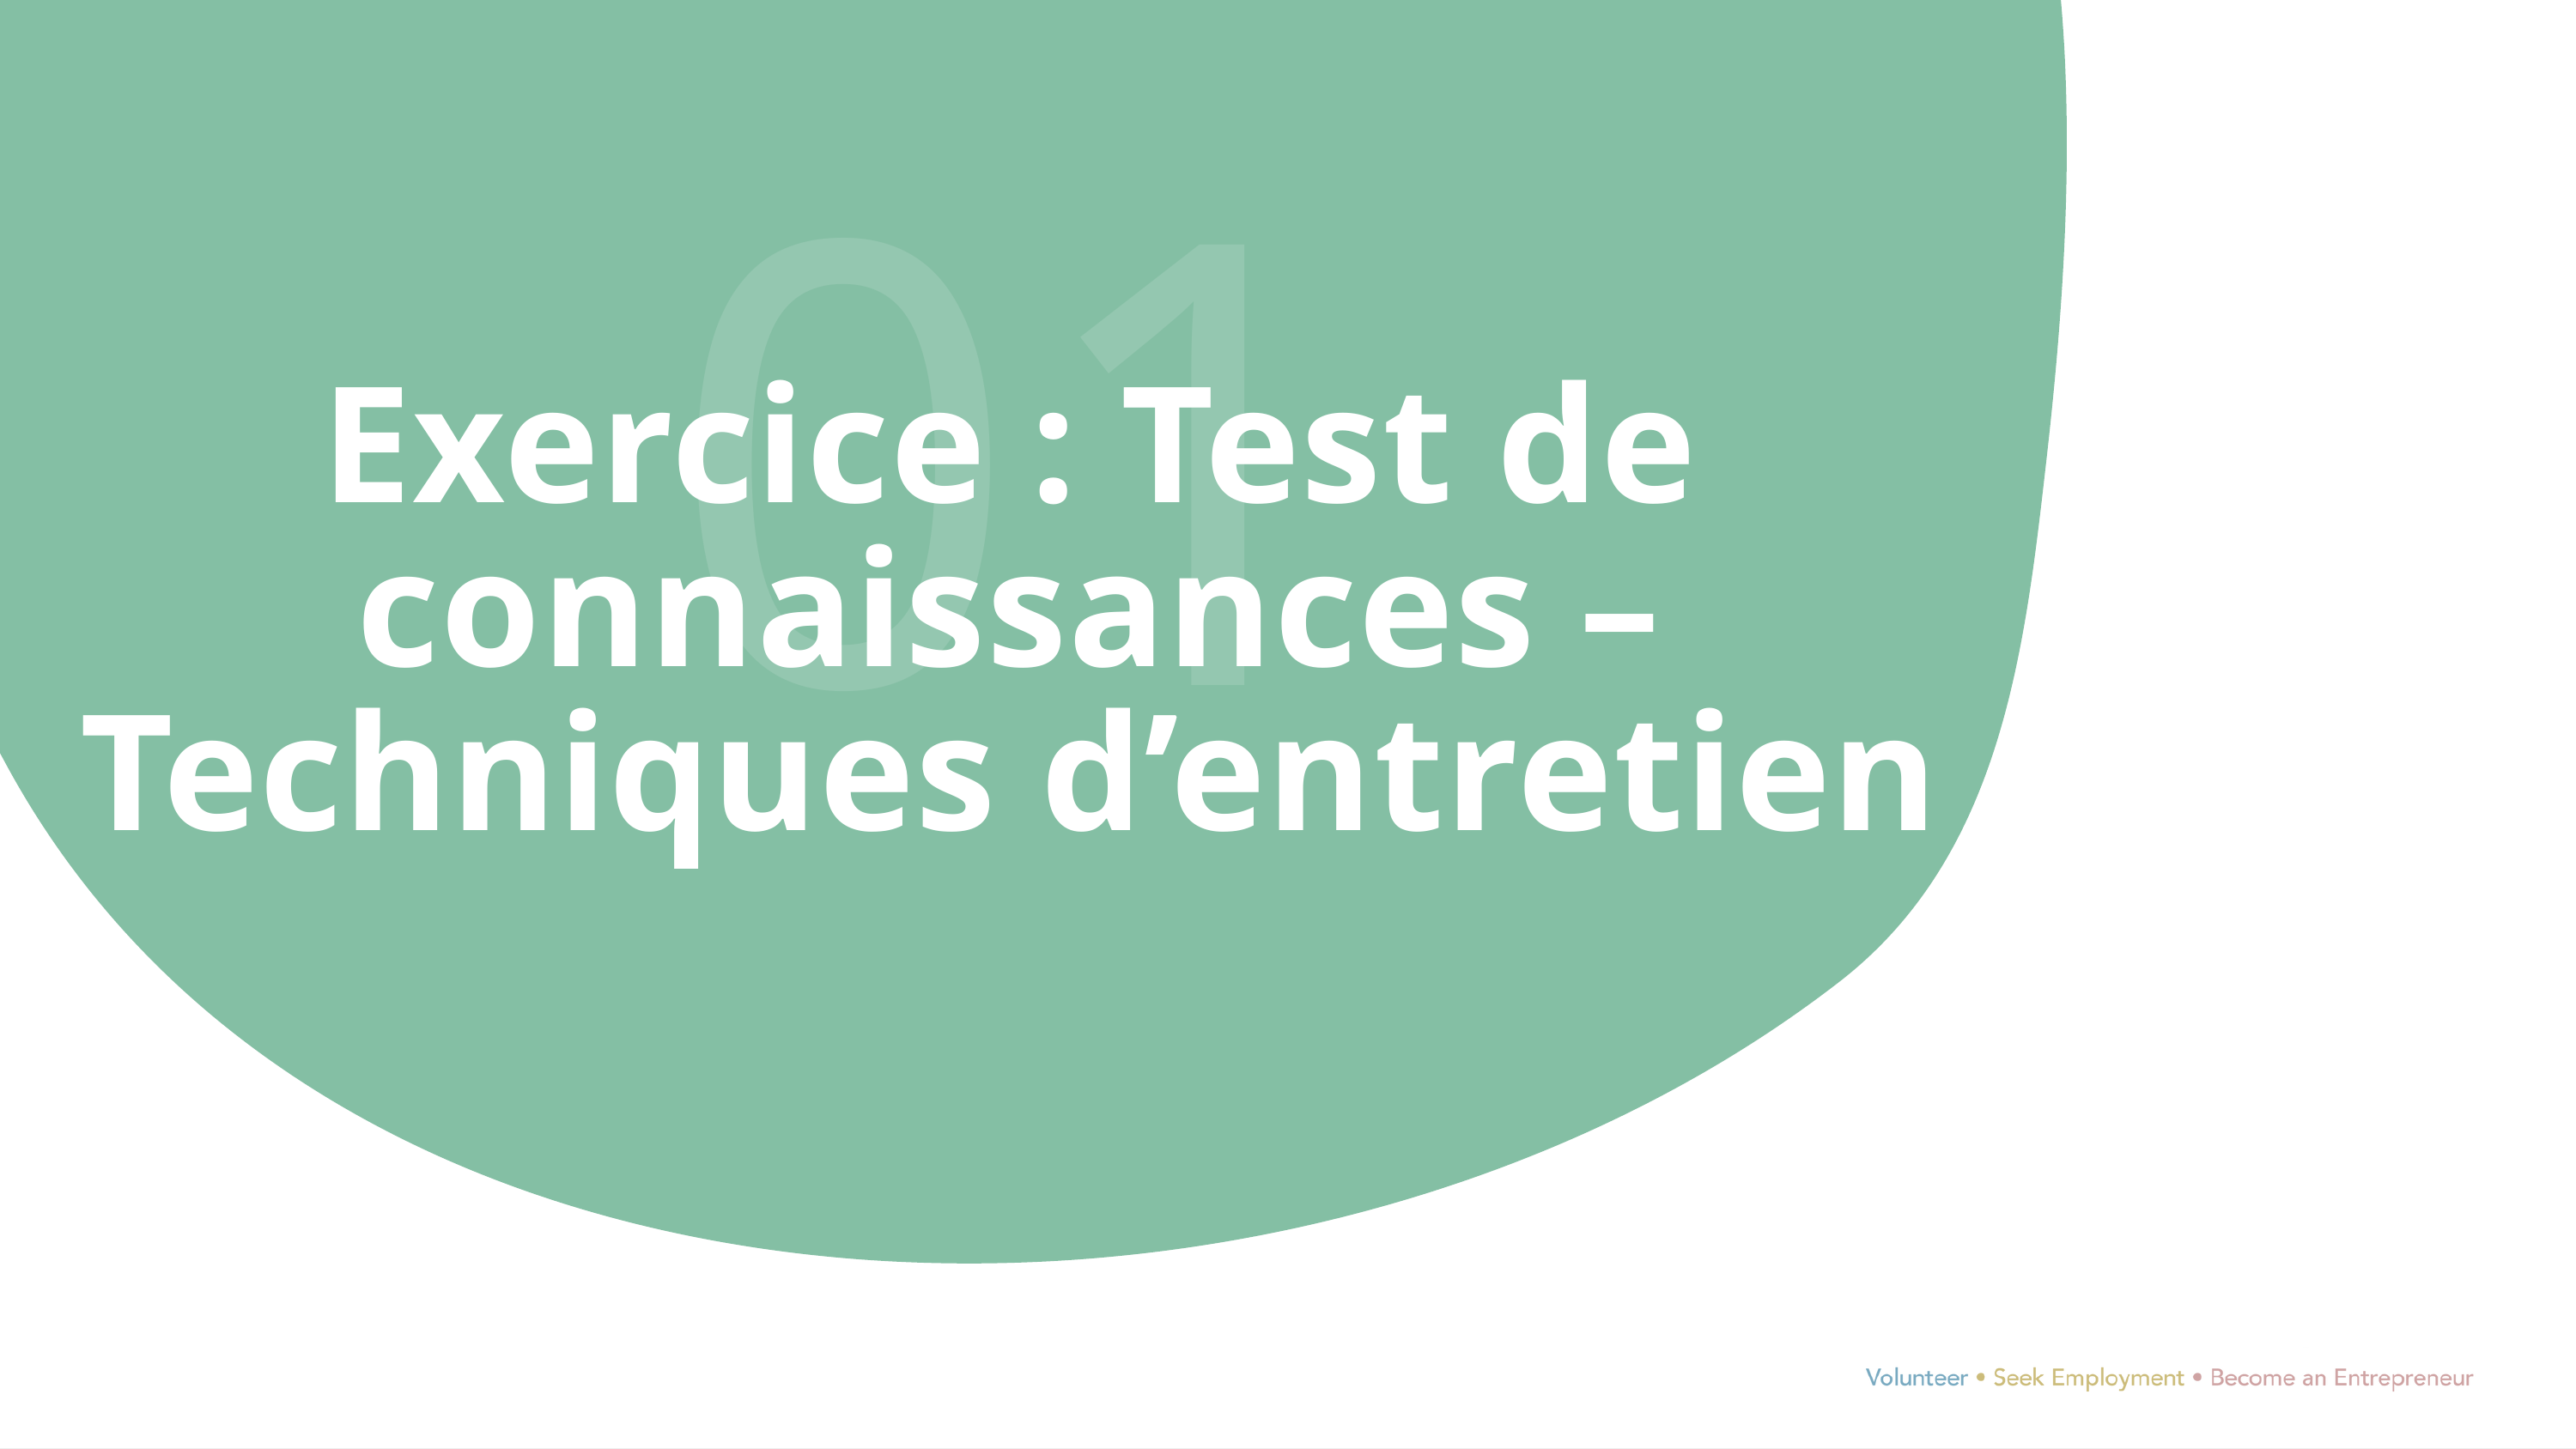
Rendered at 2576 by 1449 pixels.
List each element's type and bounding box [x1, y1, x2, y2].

text_box [7, 10, 2069, 1322]
text_box [1827, 1347, 2538, 1421]
